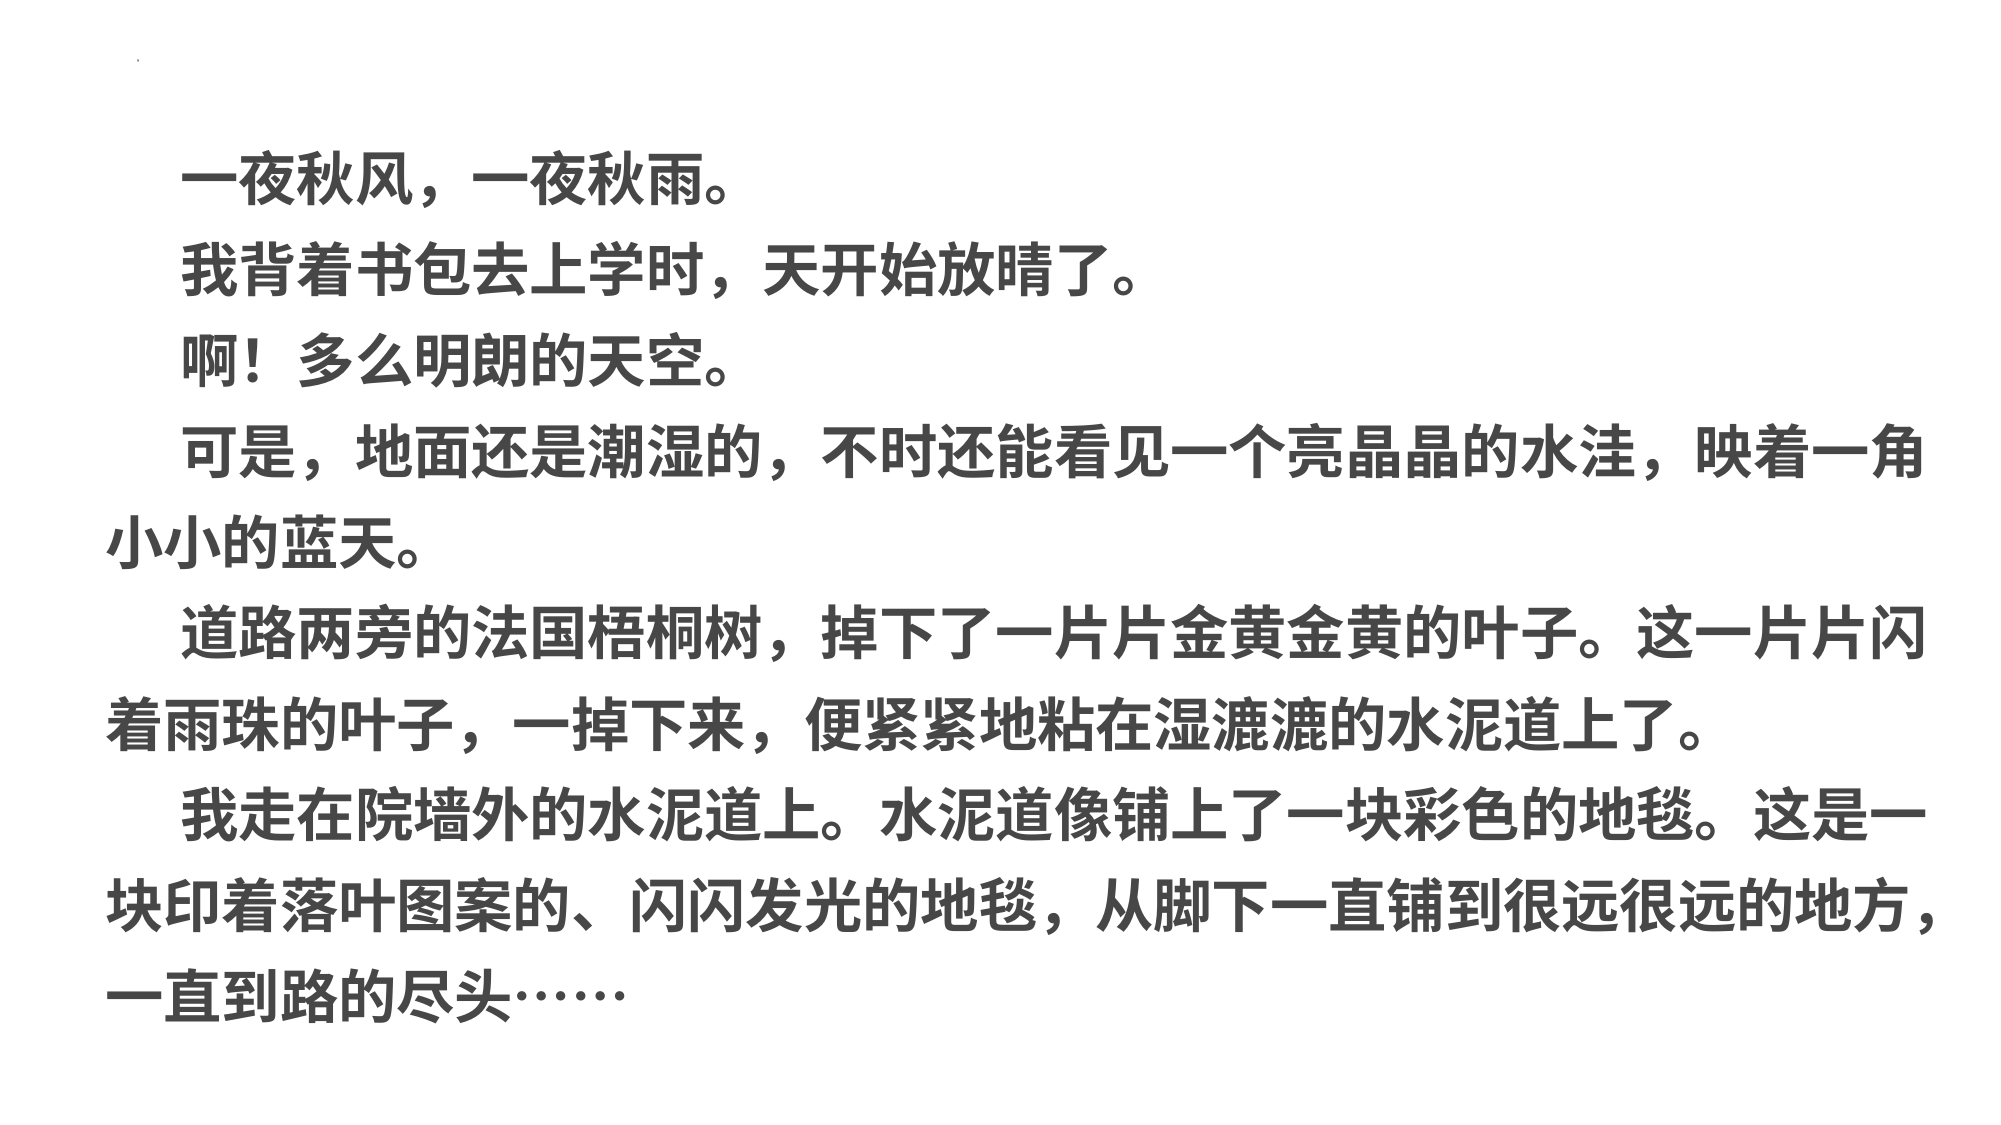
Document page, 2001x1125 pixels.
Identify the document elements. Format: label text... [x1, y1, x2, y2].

text_box 一夜秋风，一夜秋雨。 我背着书包去上学时，天开始放晴了。 啊！多么明朗的天空。 可是，地面还是潮湿的，不时还能看见一个亮晶晶的水洼，映着一角小小的蓝天。 道路两旁的法国梧桐树，掉下了一片片金黄金黄的叶子。这一片片闪着雨珠的叶子，一掉下来，便紧紧地粘在湿漉漉的水泥道上了。 我走在院墙外的水泥道上。水泥道像铺上了一块彩色的地毯。这是一块印着落叶图案的、闪闪发光的地毯，从脚下一直铺到很远很远的地方，一直到路的尽头…… [90, 113, 1982, 1038]
